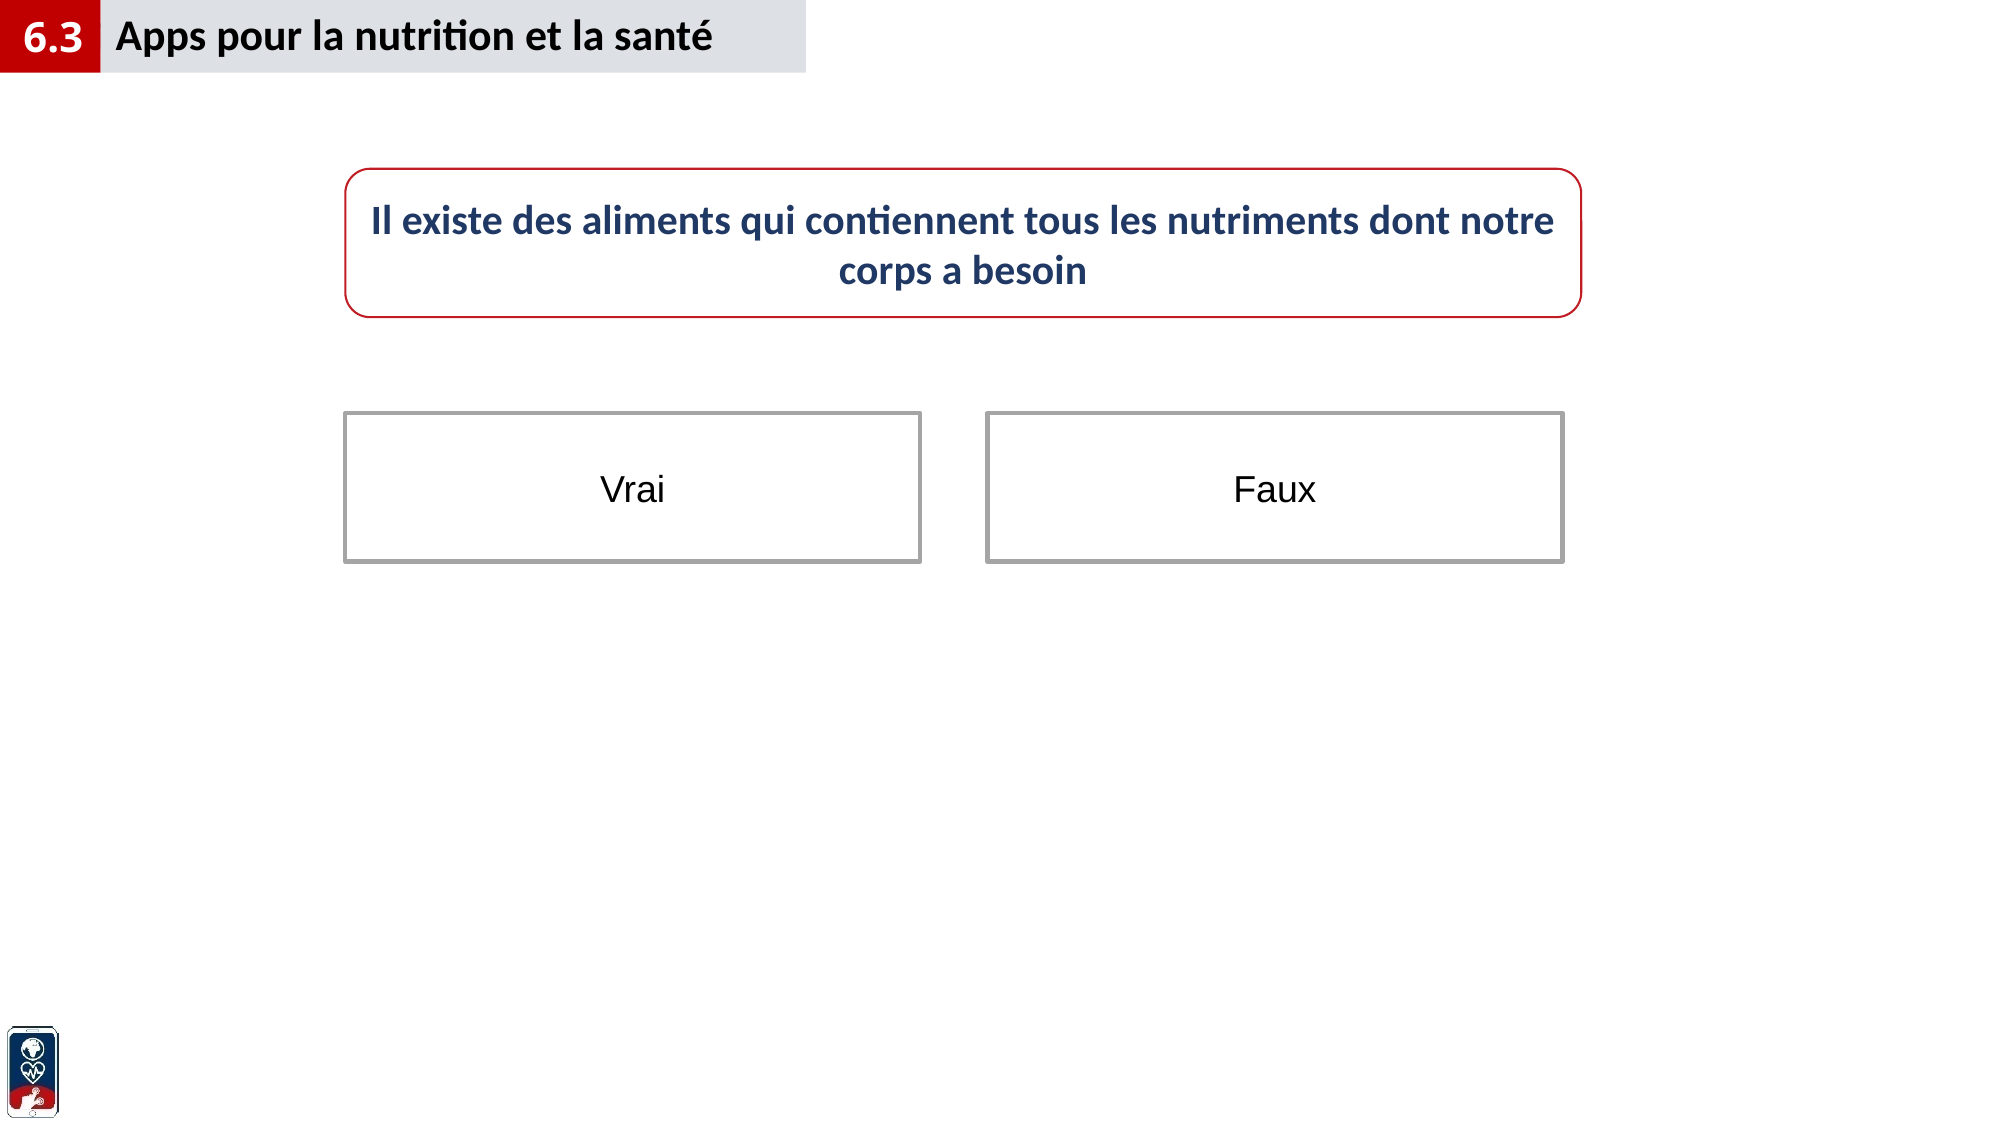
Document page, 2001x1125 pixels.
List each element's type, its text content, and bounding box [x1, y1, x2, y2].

picture [7, 1026, 59, 1118]
text_box Vrai [343, 411, 922, 564]
text_box Il existe des aliments qui contiennent tous les nutriments dont notre corps a besoin [345, 168, 1582, 318]
text_box 6.3 [8, 10, 101, 62]
text_box Faux [985, 411, 1565, 564]
text_box Apps pour la nutrition et la santé [100, 0, 806, 73]
text_box [0, 0, 100, 73]
